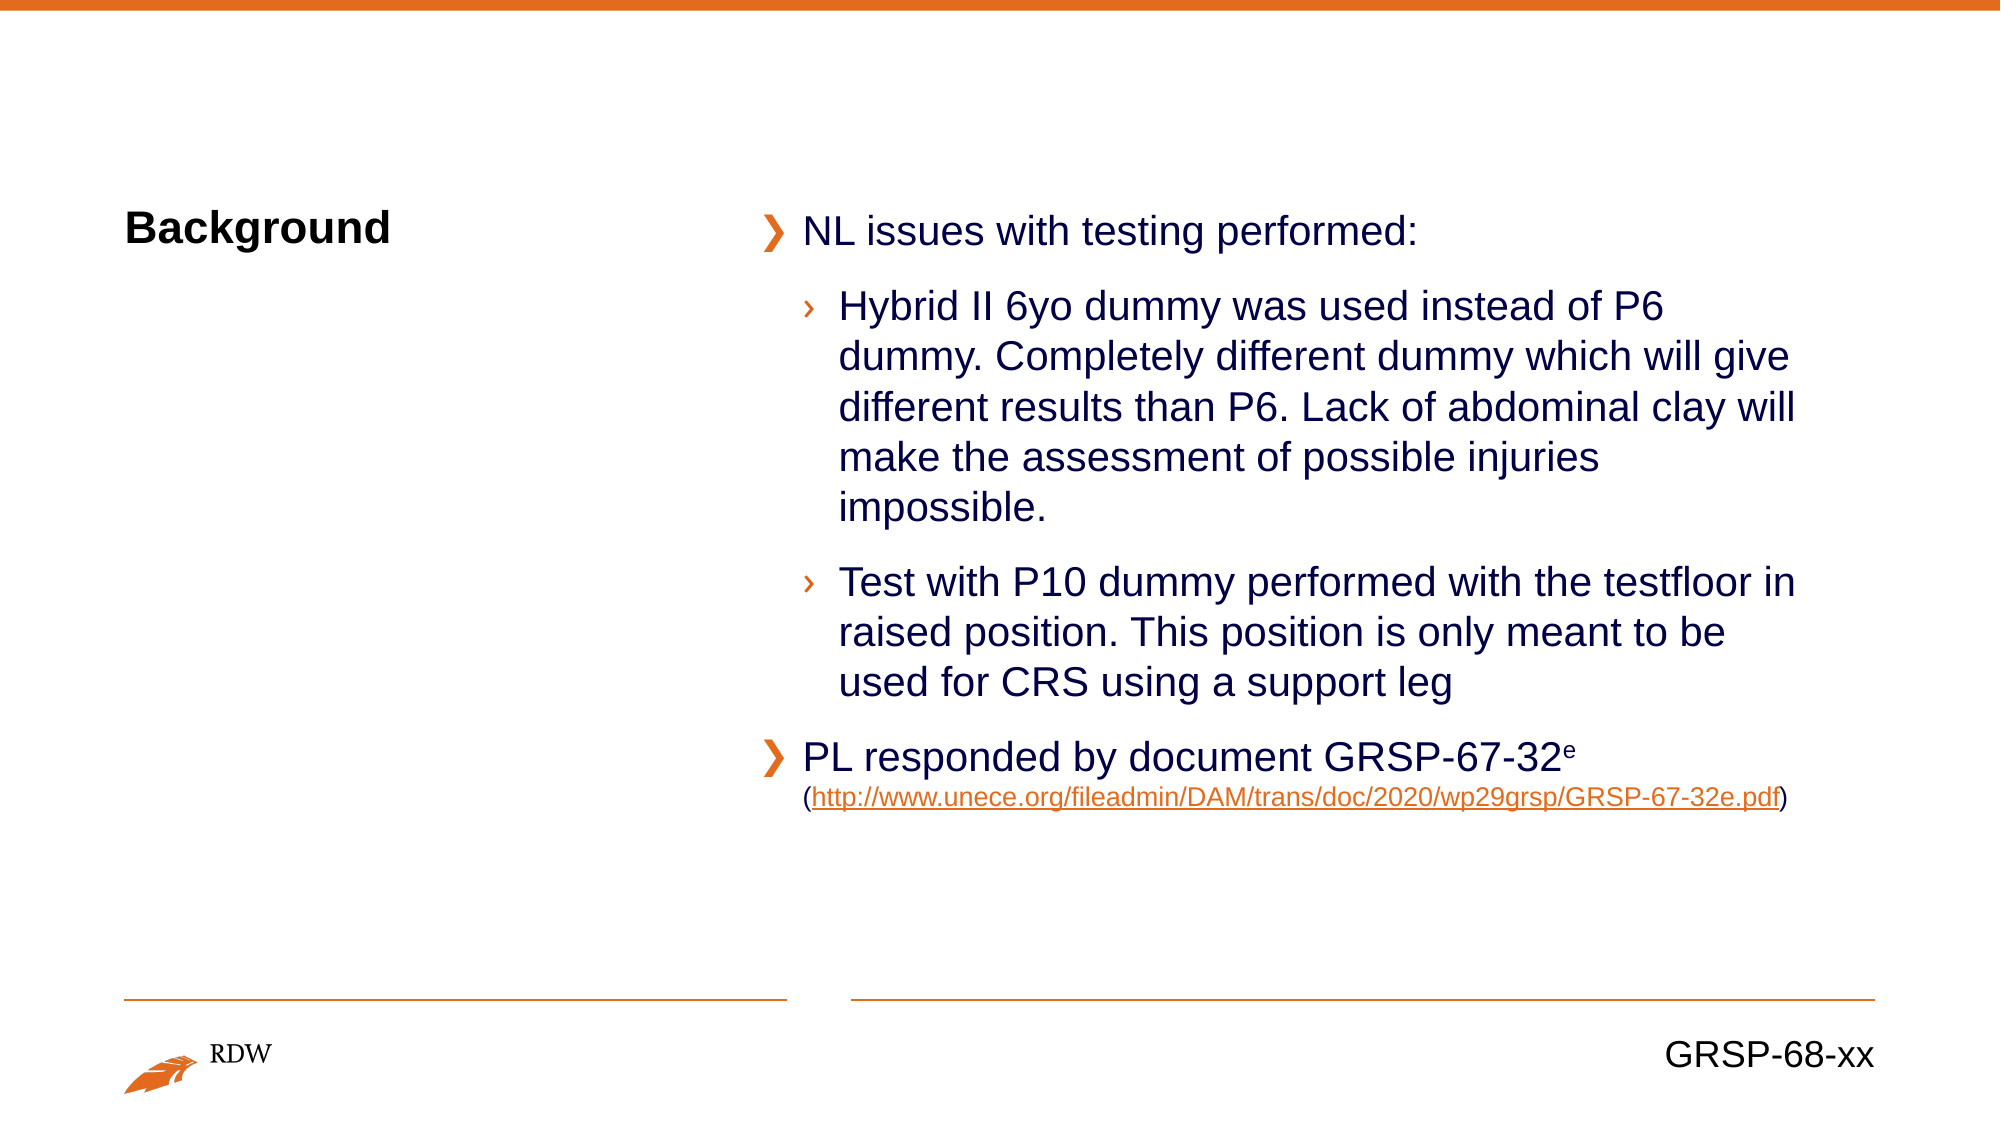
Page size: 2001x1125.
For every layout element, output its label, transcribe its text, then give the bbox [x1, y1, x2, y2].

title Background [124, 204, 758, 309]
text_box GRSP-68-xx [1649, 1022, 1890, 1083]
list NL issues with testing performed: Hybrid II 6yo dummy was used instead of P6 dummy. Completely different dummy which will give different results than P6. Lack of abdominal clay will make the assessment of possible injuries impossible. Test with P10 dummy performed with the testfloor in raised position. This position is only meant to be used for CRS using a support leg PL responded by document GRSP-67-32e (http://www.unece.org/fileadmin/DAM/trans/doc/2020/wp29grsp/GRSP-67-32e.pdf) [758, 204, 1821, 943]
picture [124, 1044, 272, 1094]
